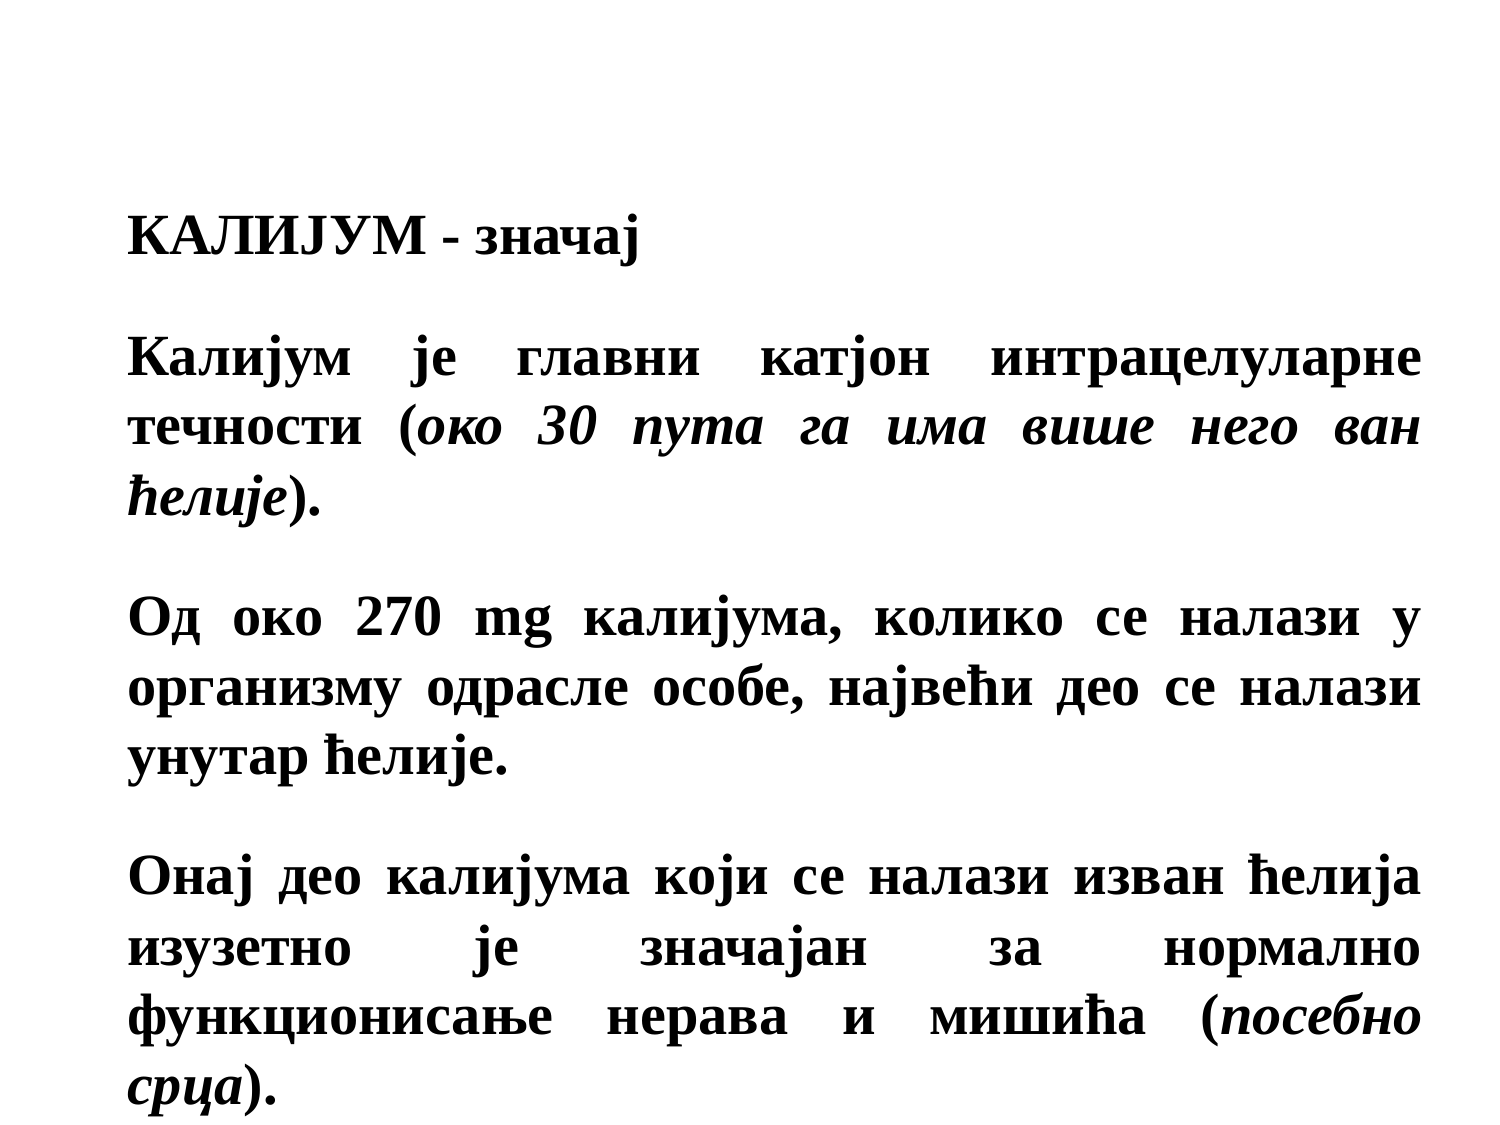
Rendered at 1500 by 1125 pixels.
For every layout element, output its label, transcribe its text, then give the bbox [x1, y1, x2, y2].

text_box КАЛИЈУМ - значај Калијум је главни катјон интрацелуларне течности (око 30 пута га има више него ван ћелије). Од око 270 mg калијума, колико се налази у организму одрасле особе, највећи део се налази унутар ћелије. Онај део калијума који се налази изван ћелија изузетно је значајан за нормално функционисање нерава и мишића (посебно срца). [112, 189, 1438, 1124]
